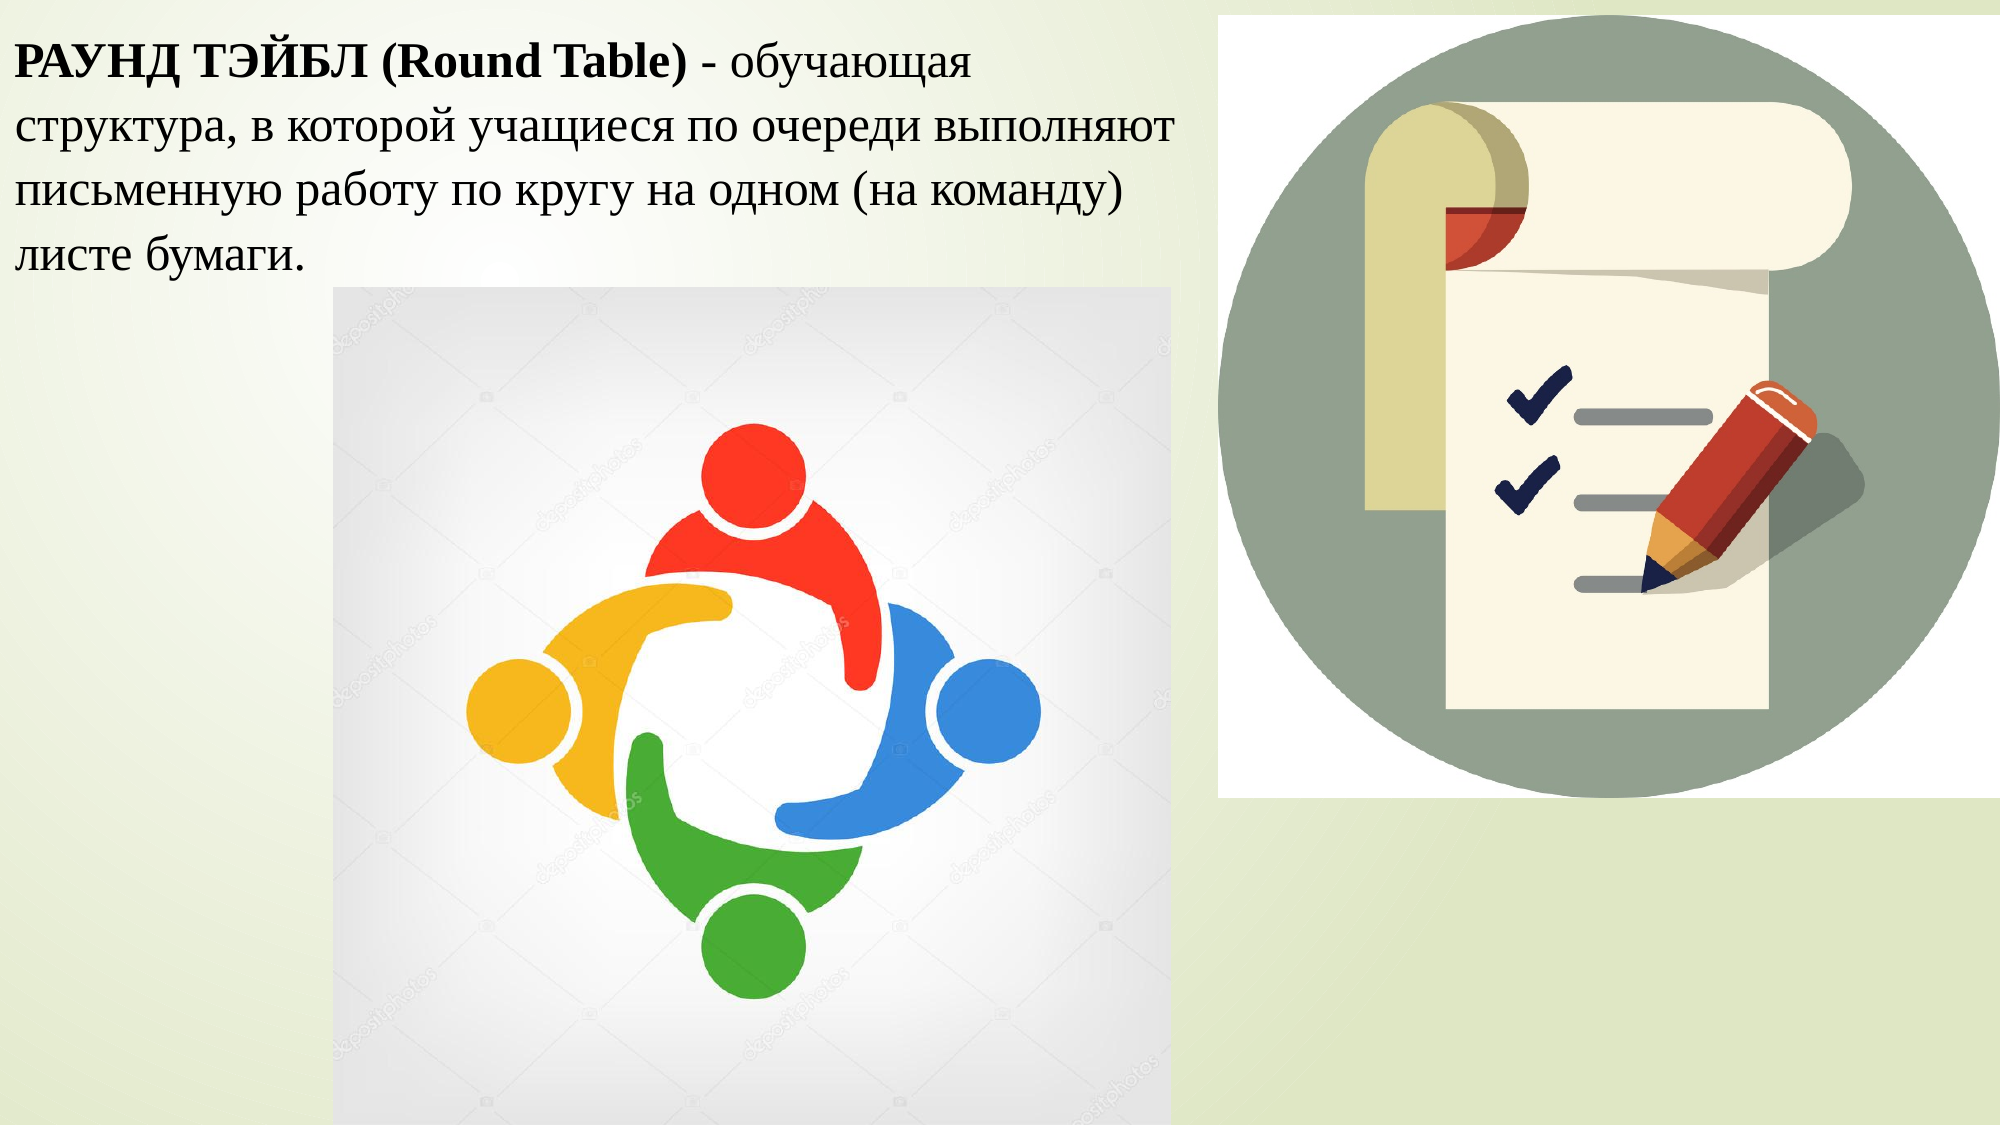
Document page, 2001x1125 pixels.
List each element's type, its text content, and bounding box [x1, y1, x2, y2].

picture [333, 287, 1172, 1125]
text_box РАУНД ТЭЙБЛ (Round Table) - обучающая структура, в которой учащиеся по очереди выполняют письменную работу по кругу на одном (на команду) листе бумаги. [0, 15, 1218, 288]
picture [1218, 15, 2000, 798]
